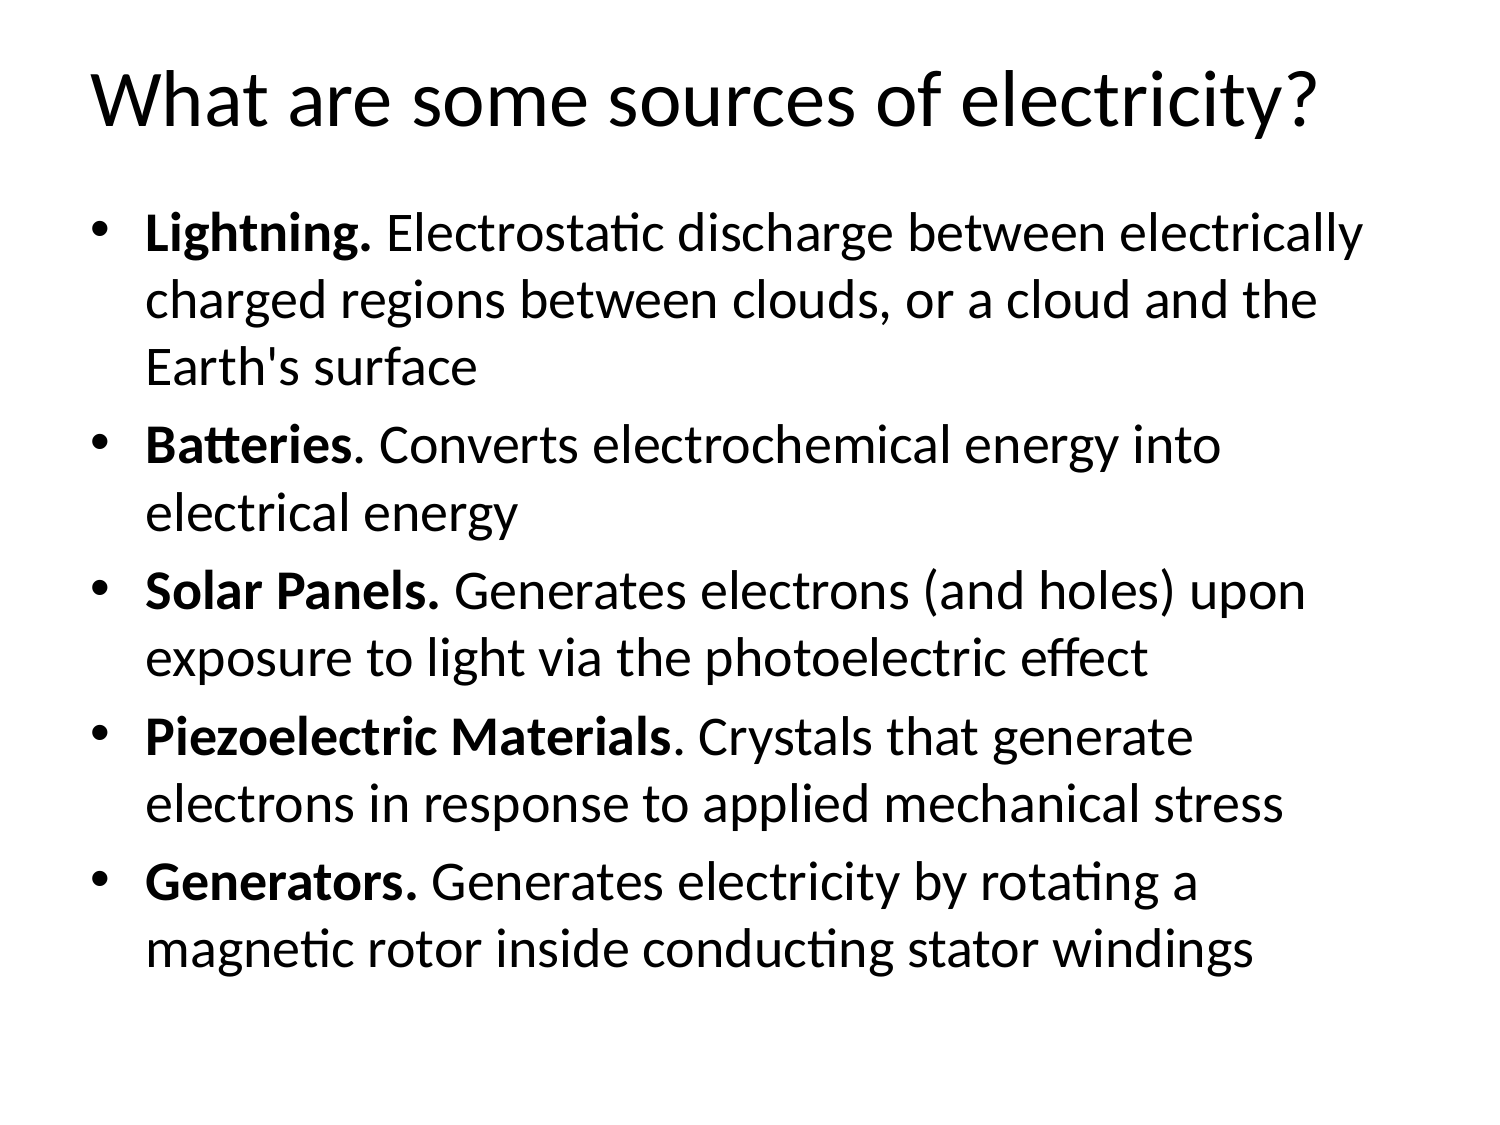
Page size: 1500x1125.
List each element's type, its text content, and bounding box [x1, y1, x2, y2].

list Lightning. Electrostatic discharge between electrically charged regions between clouds, or a cloud and the Earth's surface Batteries. Converts electrochemical energy into electrical energy Solar Panels. Generates electrons (and holes) upon exposure to light via the photoelectric effect Piezoelectric Materials. Crystals that generate electrons in response to applied mechanical stress Generators. Generates electricity by rotating a magnetic rotor inside conducting stator windings [75, 187, 1425, 1005]
title What are some sources of electricity? [75, 0, 1425, 187]
